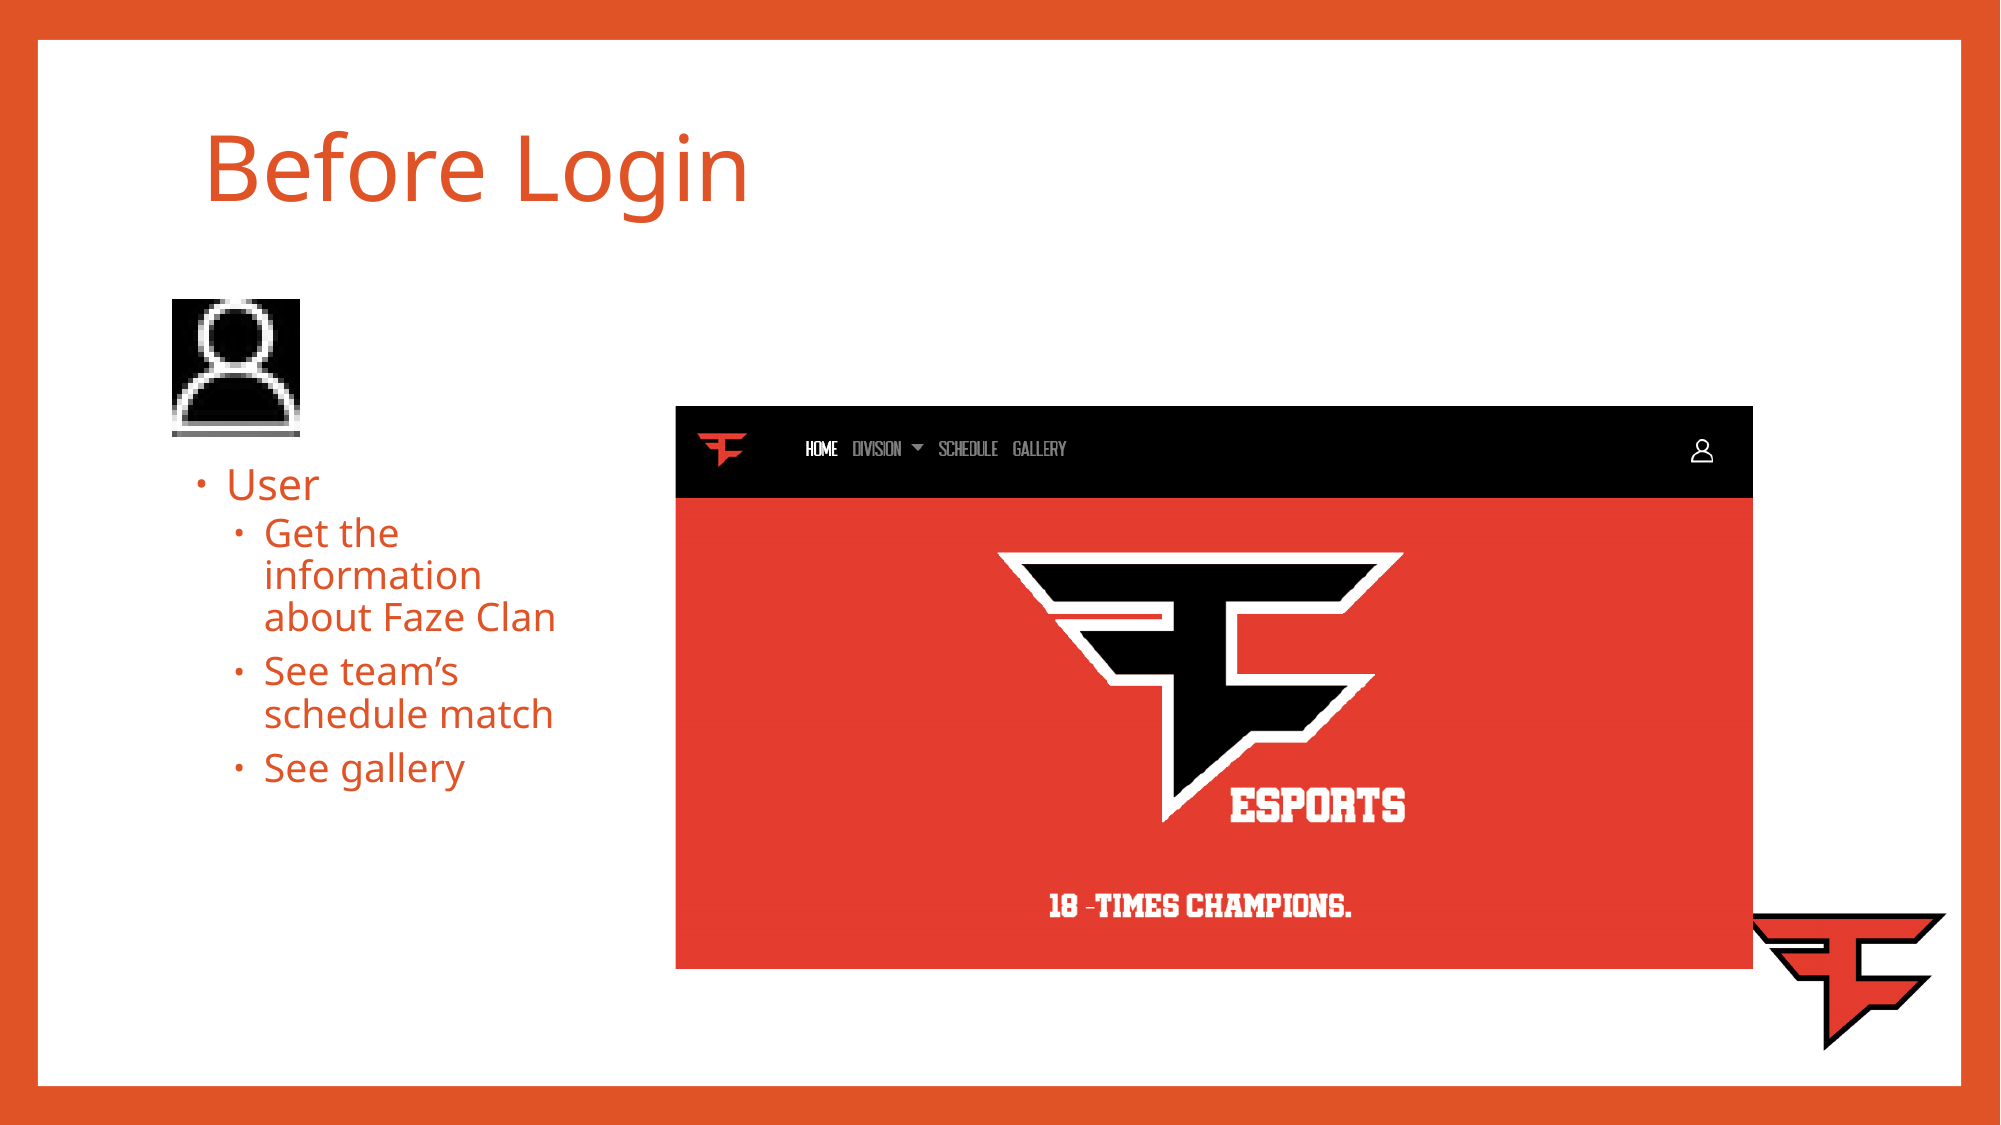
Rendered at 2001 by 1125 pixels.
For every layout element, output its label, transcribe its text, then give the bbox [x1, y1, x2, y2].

picture [675, 405, 1957, 1058]
title Before Login [187, 99, 1808, 245]
list User Get the information about Faze Clan See team’s schedule match See gallery [172, 455, 575, 805]
picture [172, 298, 300, 437]
